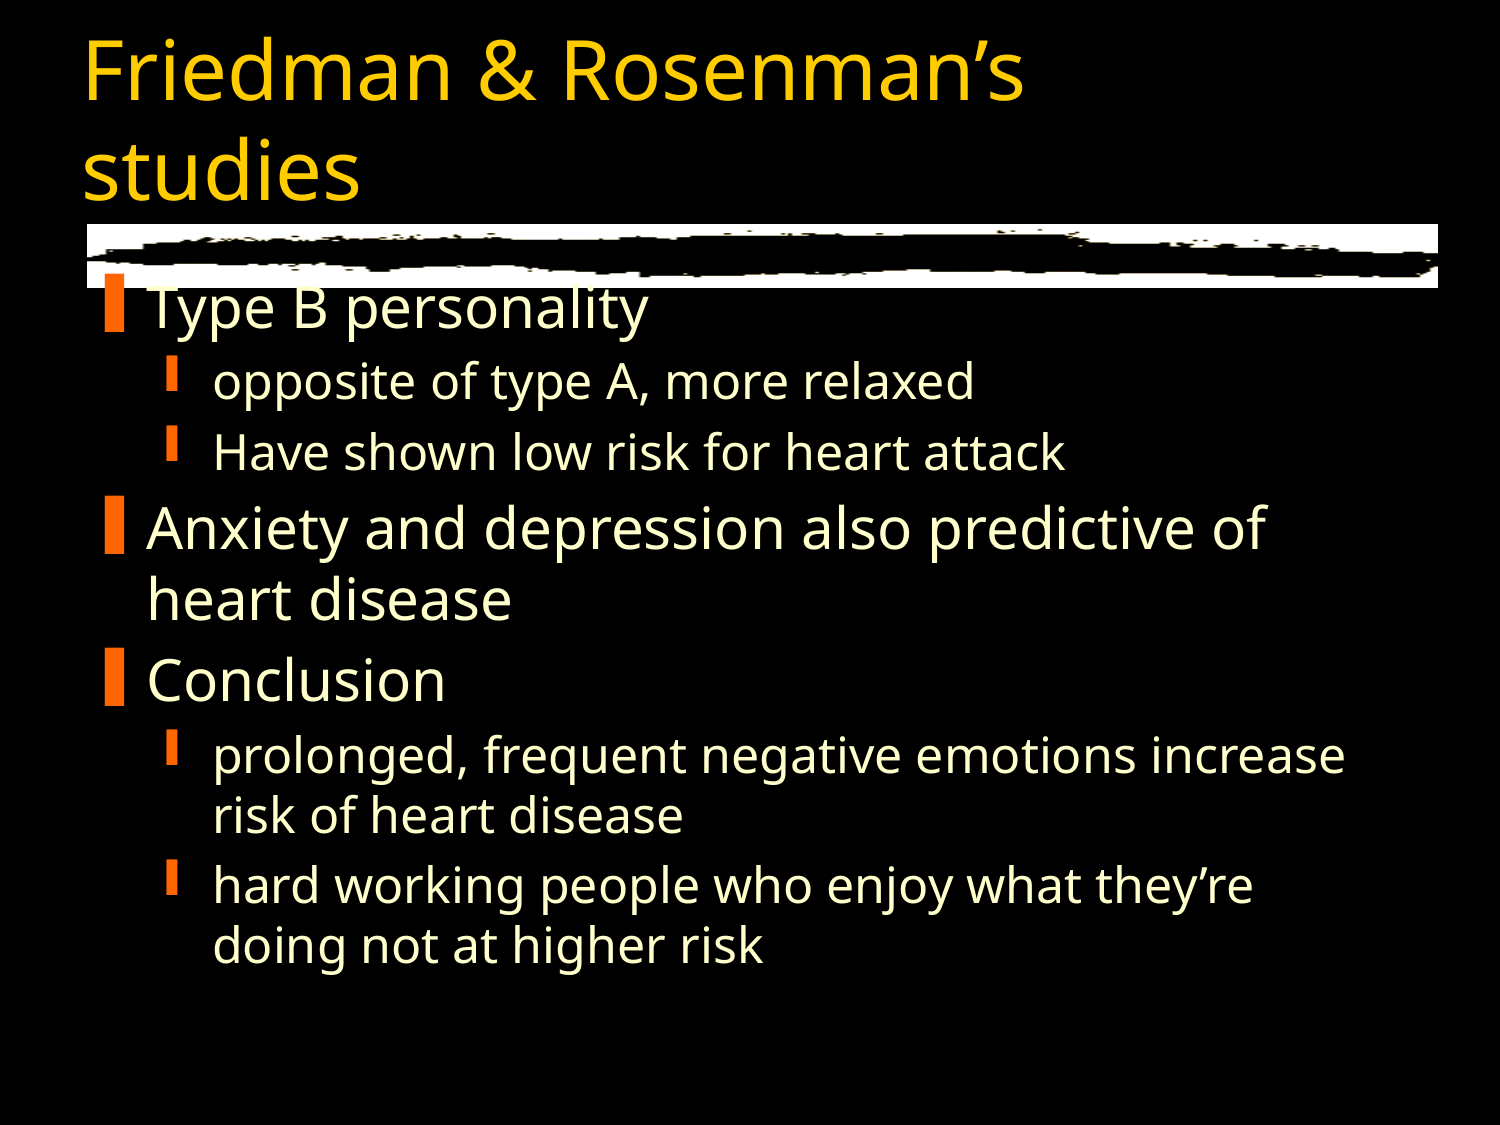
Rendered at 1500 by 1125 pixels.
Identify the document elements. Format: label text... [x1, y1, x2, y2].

list Type B personality opposite of type A, more relaxed Have shown low risk for heart attack Anxiety and depression also predictive of heart disease Conclusion prolonged, frequent negative emotions increase risk of heart disease hard working people who enjoy what they’re doing not at higher risk [74, 262, 1417, 948]
title Friedman & Rosenman’s studies [66, 37, 1342, 226]
